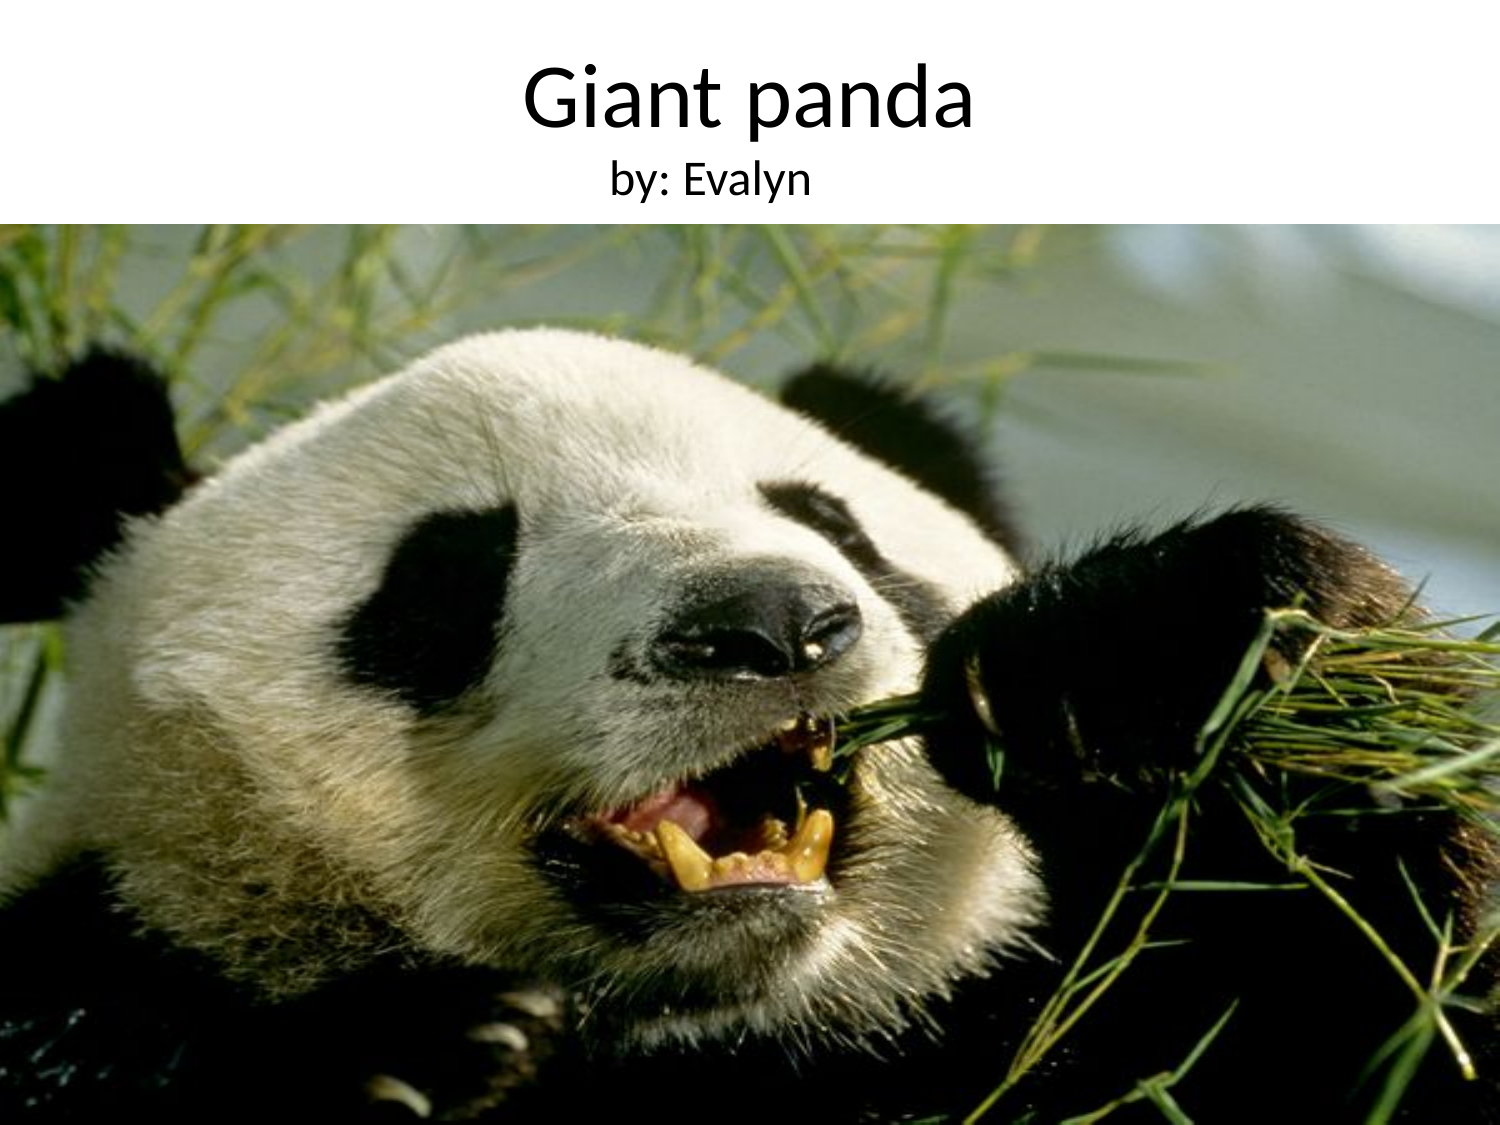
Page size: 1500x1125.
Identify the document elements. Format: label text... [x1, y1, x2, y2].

picture [0, 224, 1500, 1125]
title Giant panda by: Evalyn [112, 0, 1388, 224]
